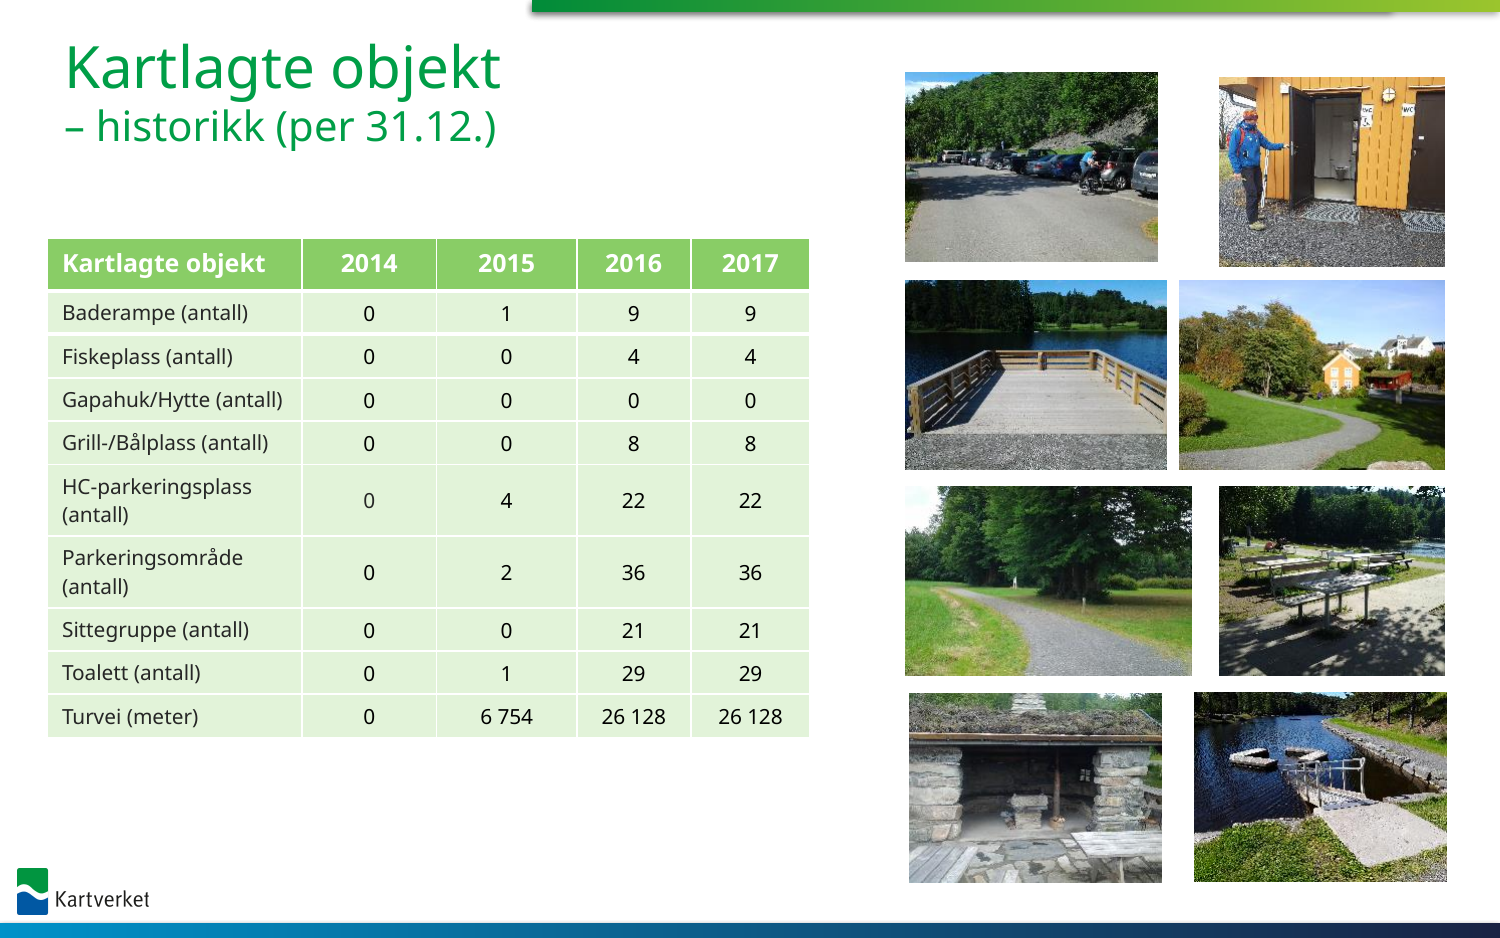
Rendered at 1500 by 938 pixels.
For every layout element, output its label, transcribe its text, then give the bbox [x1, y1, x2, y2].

table_cell 0 [303, 695, 436, 737]
picture [909, 693, 1163, 884]
table_cell 4 [578, 336, 690, 377]
table_cell Turvei (meter) [48, 695, 301, 737]
table_cell Parkeringsområde (antall) [48, 537, 301, 607]
table_cell 9 [692, 293, 809, 332]
table_cell 0 [303, 465, 436, 535]
table_cell 1 [437, 652, 576, 693]
table_cell 0 [303, 379, 436, 420]
table_cell Fiskeplass (antall) [48, 336, 301, 377]
table_cell 0 [303, 652, 436, 693]
table_cell 4 [437, 465, 576, 535]
table_cell 36 [578, 537, 690, 607]
table_cell 0 [692, 379, 809, 420]
table_cell 0 [303, 293, 436, 332]
table_cell 2 [437, 537, 576, 607]
picture [1179, 280, 1445, 470]
table_cell 0 [303, 537, 436, 607]
picture [1219, 77, 1445, 267]
table_cell 4 [692, 336, 809, 377]
table_cell Gapahuk/Hytte (antall) [48, 379, 301, 420]
table_cell HC-parkeringsplass (antall) [48, 465, 301, 535]
table_cell 8 [692, 422, 809, 464]
text_box Kartlagte objekt – historikk (per 31.12.) [49, 14, 1431, 158]
table_cell Baderampe (antall) [48, 293, 301, 332]
table_cell 8 [578, 422, 690, 464]
table_header Kartlagte objekt [48, 239, 301, 289]
table_cell 1 [437, 293, 576, 332]
table_cell 6 754 [437, 695, 576, 737]
table_cell 21 [692, 609, 809, 650]
table_cell 0 [303, 609, 436, 650]
table_cell 0 [437, 609, 576, 650]
table_header 2014 [303, 239, 436, 289]
table_cell 0 [303, 422, 436, 464]
table_cell 0 [437, 336, 576, 377]
table_cell 22 [692, 465, 809, 535]
table_cell 0 [437, 379, 576, 420]
table_cell 26 128 [692, 695, 809, 737]
picture [905, 72, 1158, 262]
table_cell Toalett (antall) [48, 652, 301, 693]
table_cell 0 [437, 422, 576, 464]
table_header 2017 [692, 239, 809, 289]
table_cell 0 [303, 336, 436, 377]
table_cell 21 [578, 609, 690, 650]
table_cell 22 [578, 465, 690, 535]
picture [905, 280, 1167, 470]
table_header 2015 [437, 239, 576, 289]
table_cell 26 128 [578, 695, 690, 737]
picture [1194, 692, 1448, 882]
table_cell Grill-/Bålplass (antall) [48, 422, 301, 464]
picture [1219, 486, 1445, 676]
table_cell Sittegruppe (antall) [48, 609, 301, 650]
table_cell 0 [578, 379, 690, 420]
table_cell 9 [578, 293, 690, 332]
table_header 2016 [578, 239, 690, 289]
picture [905, 486, 1193, 676]
table_cell 29 [692, 652, 809, 693]
table_cell 36 [692, 537, 809, 607]
table_cell 29 [578, 652, 690, 693]
